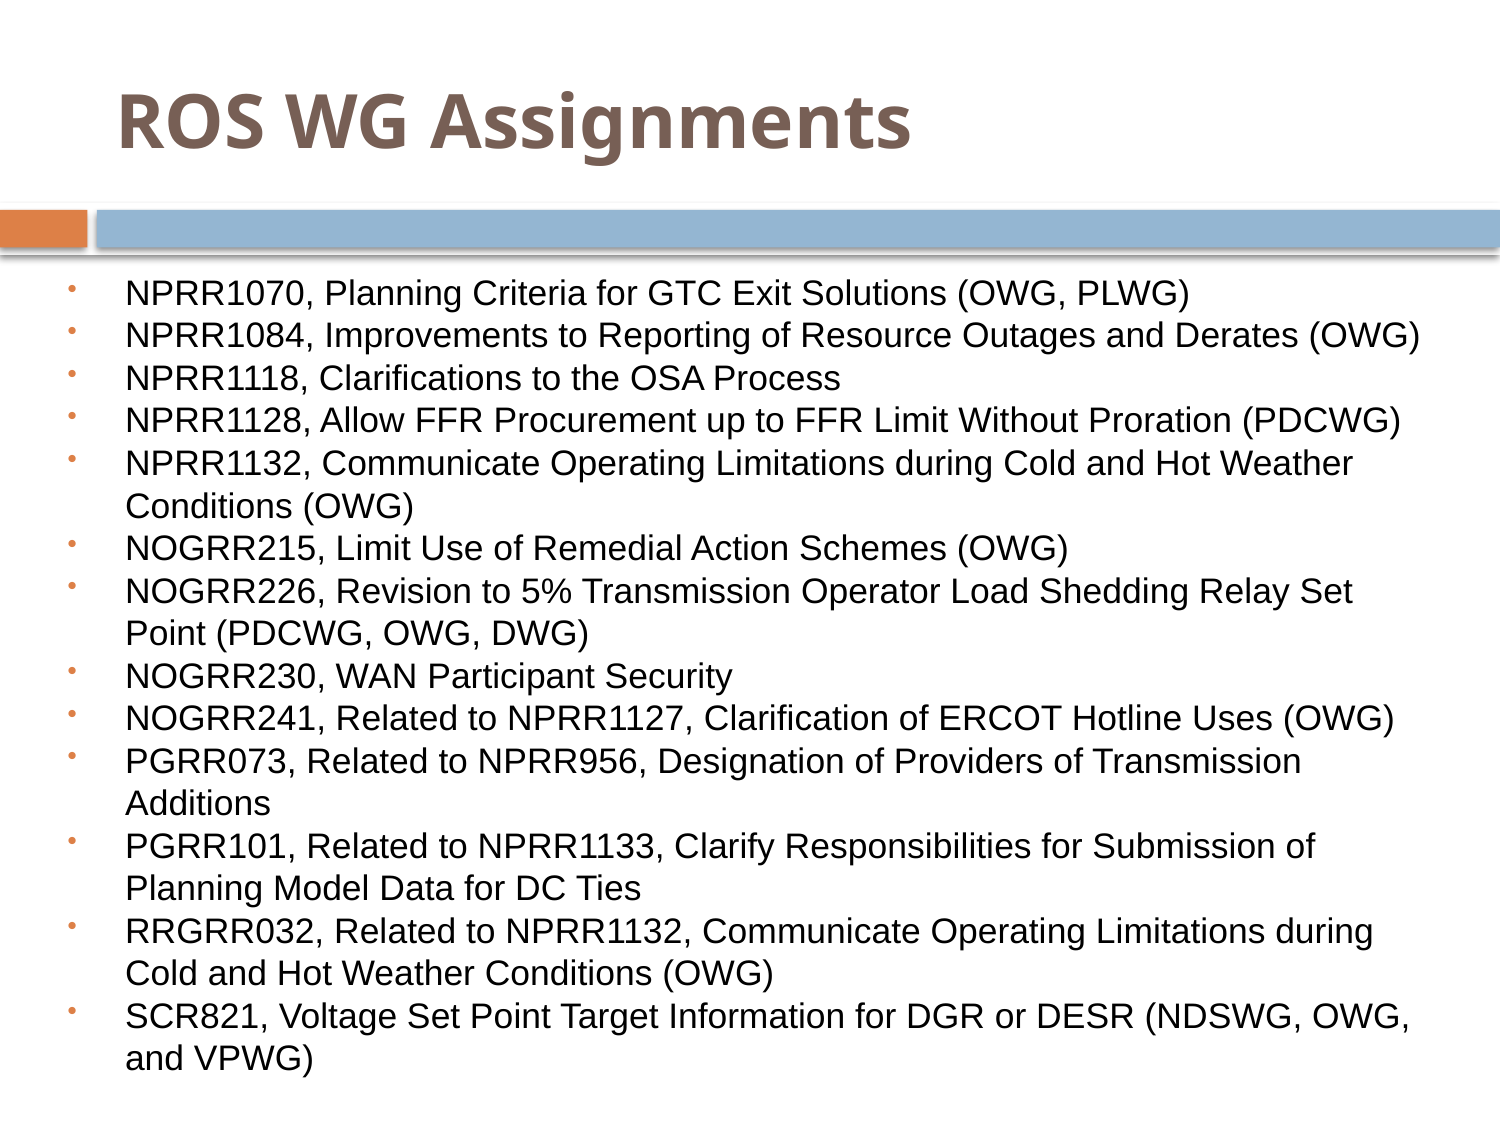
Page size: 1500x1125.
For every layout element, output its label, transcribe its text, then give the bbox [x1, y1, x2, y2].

list NPRR1070, Planning Criteria for GTC Exit Solutions (OWG, PLWG) NPRR1084, Improvements to Reporting of Resource Outages and Derates (OWG) NPRR1118, Clarifications to the OSA Process NPRR1128, Allow FFR Procurement up to FFR Limit Without Proration (PDCWG) NPRR1132, Communicate Operating Limitations during Cold and Hot Weather Conditions (OWG) NOGRR215, Limit Use of Remedial Action Schemes (OWG) NOGRR226, Revision to 5% Transmission Operator Load Shedding Relay Set Point (PDCWG, OWG, DWG) NOGRR230, WAN Participant Security NOGRR241, Related to NPRR1127, Clarification of ERCOT Hotline Uses (OWG) PGRR073, Related to NPRR956, Designation of Providers of Transmission Additions PGRR101, Related to NPRR1133, Clarify Responsibilities for Submission of Planning Model Data for DC Ties RRGRR032, Related to NPRR1132, Communicate Operating Limitations during Cold and Hot Weather Conditions (OWG) SCR821, Voltage Set Point Target Information for DGR or DESR (NDSWG, OWG, and VPWG) [53, 262, 1457, 1001]
title ROS WG Assignments [100, 37, 1439, 201]
